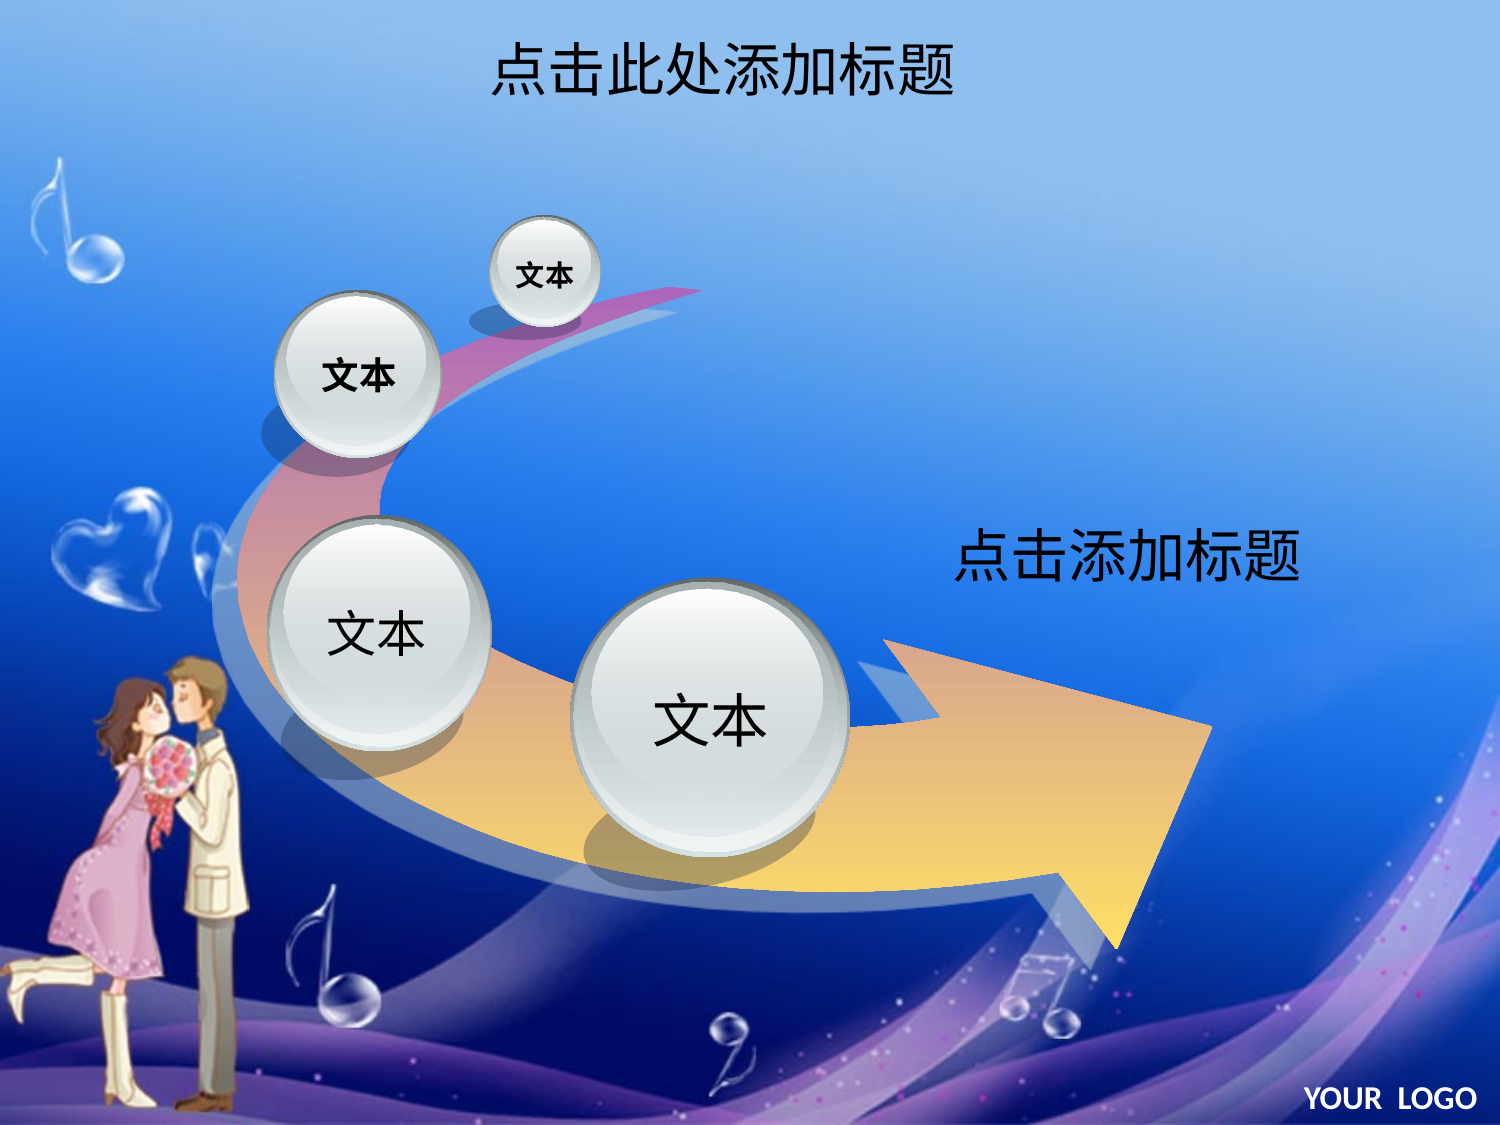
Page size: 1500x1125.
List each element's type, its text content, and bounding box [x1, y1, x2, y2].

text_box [236, 214, 1376, 950]
picture [0, 0, 1500, 1125]
text_box 点击此处添加标题 [474, 14, 1075, 122]
